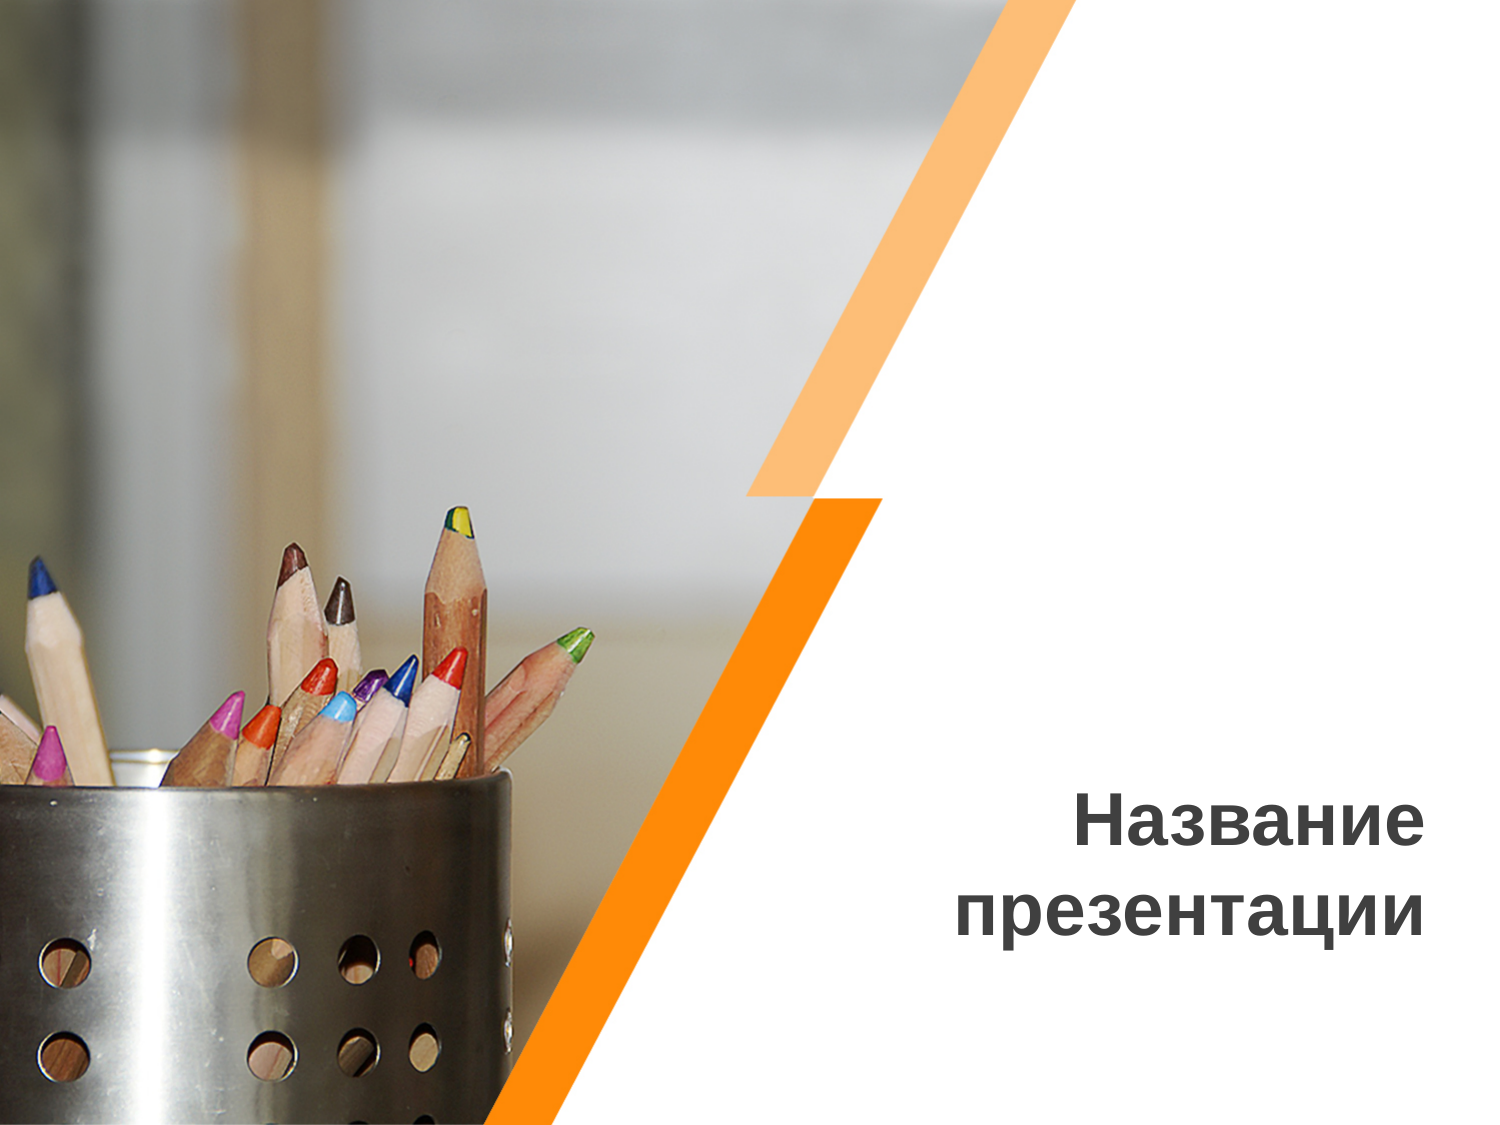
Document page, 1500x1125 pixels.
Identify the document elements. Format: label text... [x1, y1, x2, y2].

text_box Название презентации [655, 763, 1441, 958]
picture [0, 0, 1500, 1125]
